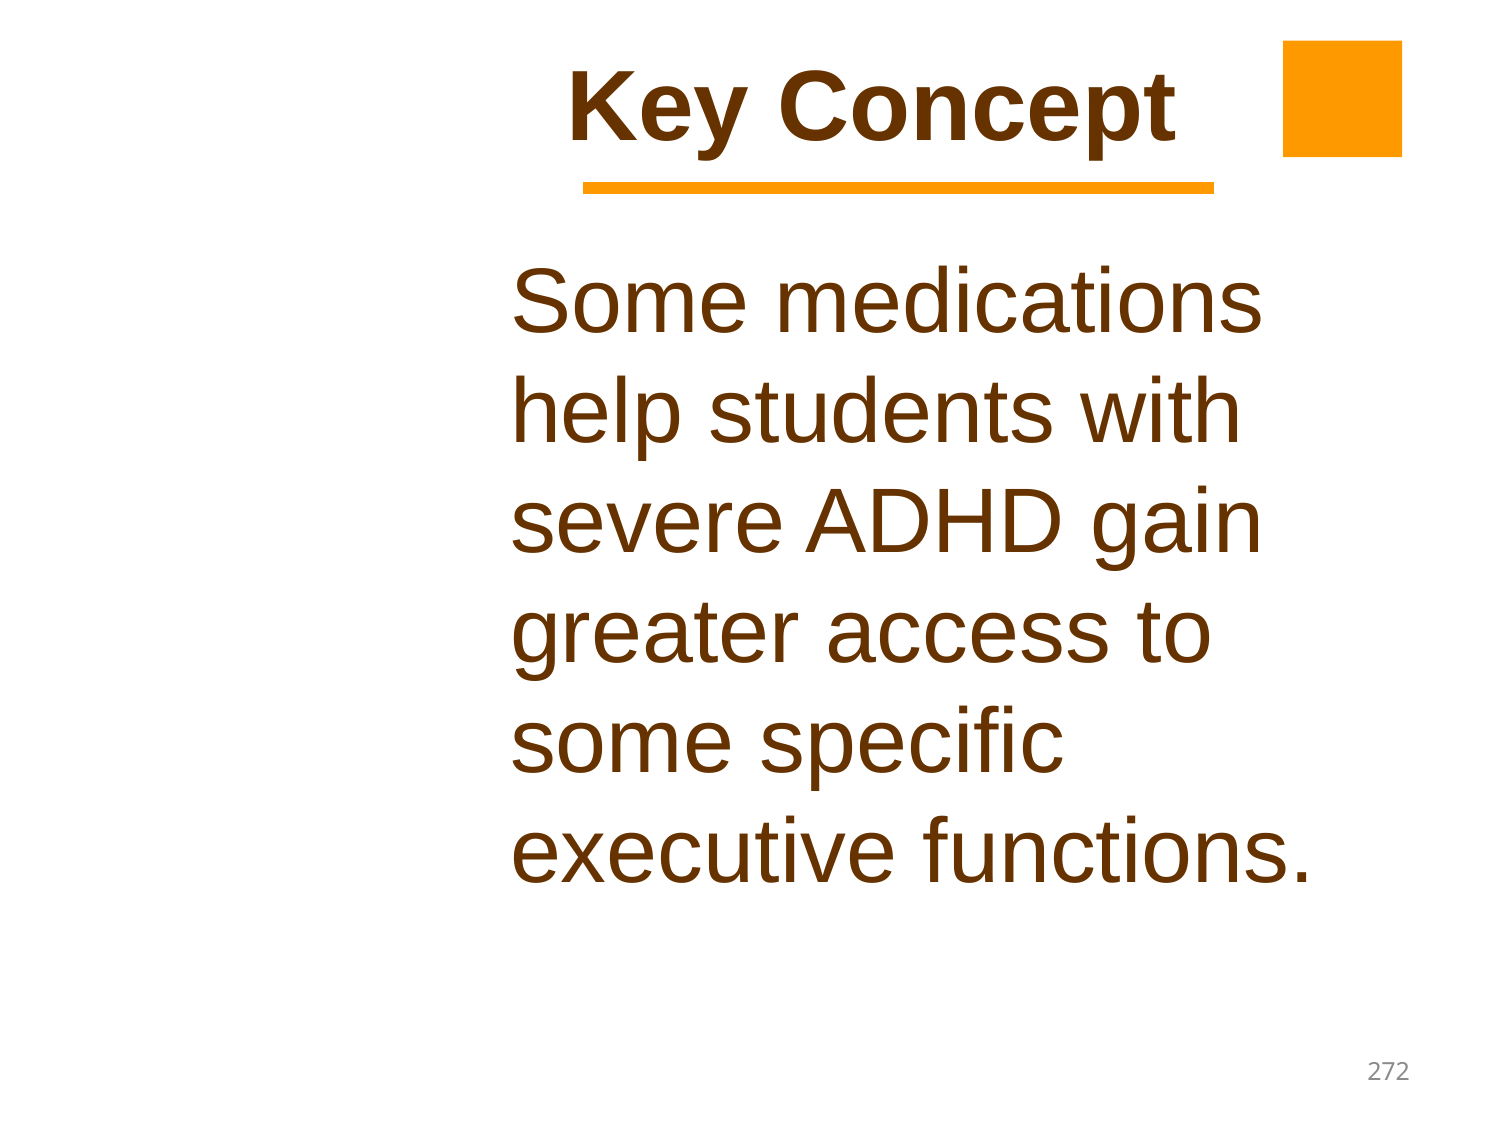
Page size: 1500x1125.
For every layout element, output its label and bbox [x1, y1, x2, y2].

slide_number [1074, 1042, 1425, 1103]
text_box [551, 33, 1192, 168]
text_box [1281, 38, 1404, 159]
text_box [495, 233, 1479, 908]
